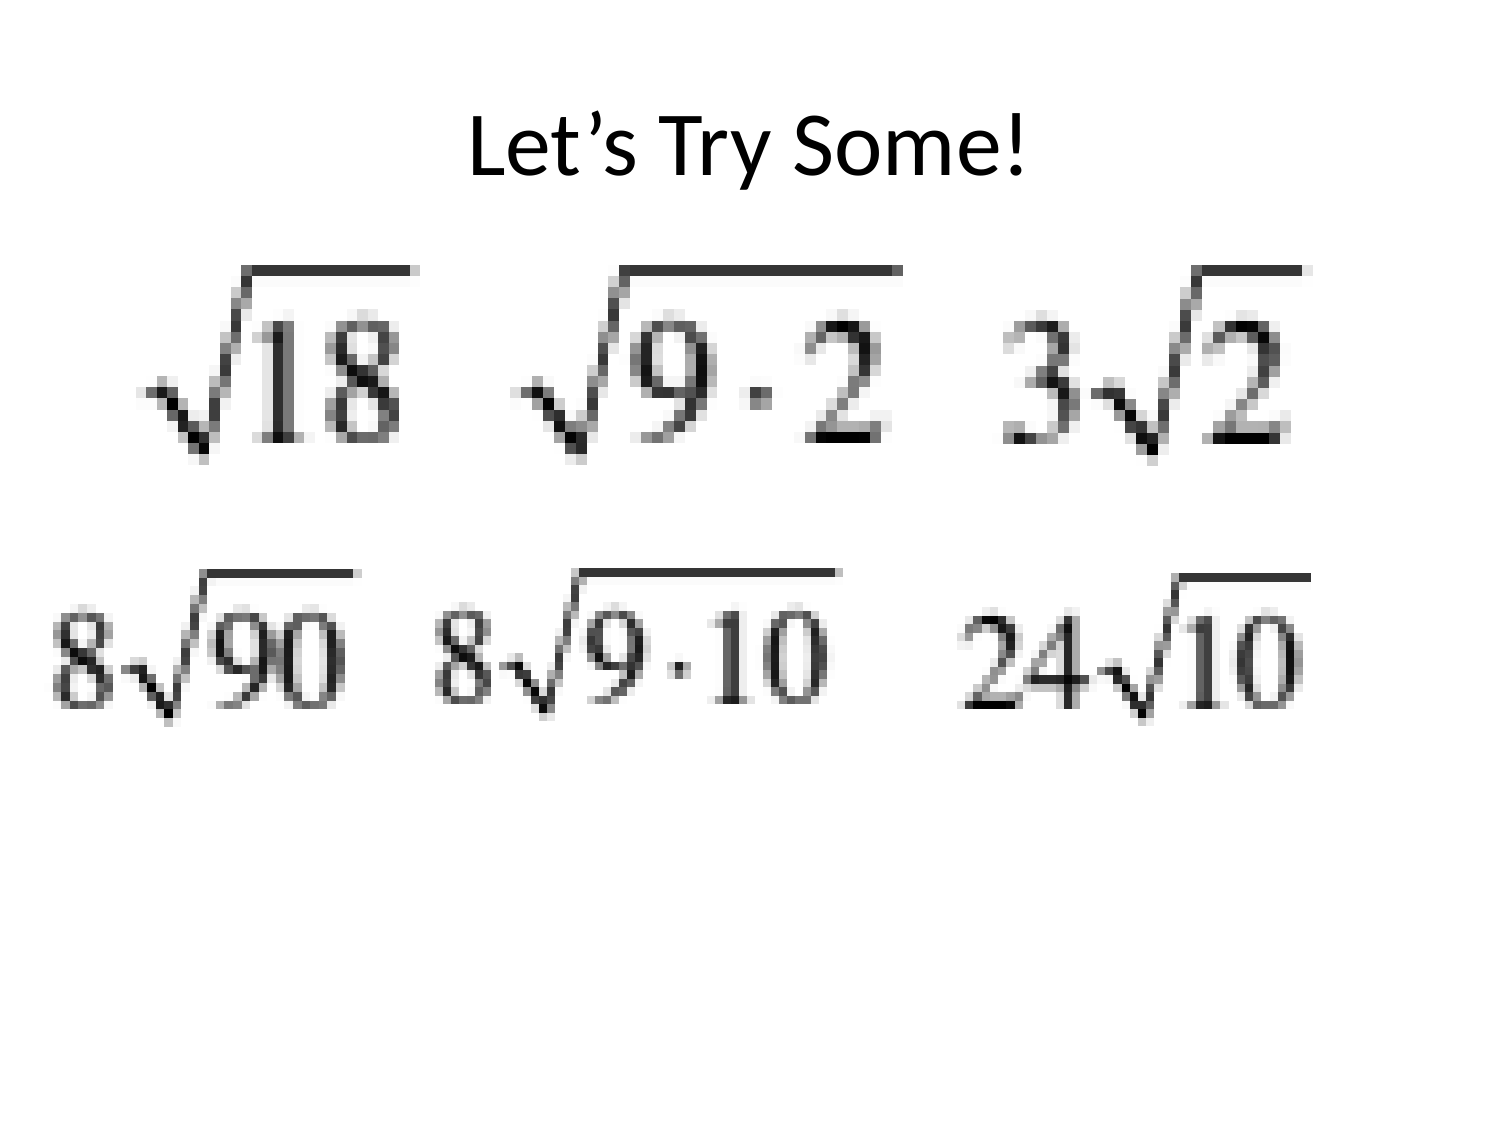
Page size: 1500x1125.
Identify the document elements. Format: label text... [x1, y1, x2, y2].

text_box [419, 542, 852, 723]
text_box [941, 548, 1320, 728]
title Let’s Try Some! [75, 45, 1425, 233]
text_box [488, 231, 916, 467]
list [114, 232, 432, 467]
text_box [35, 543, 372, 728]
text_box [981, 232, 1326, 467]
